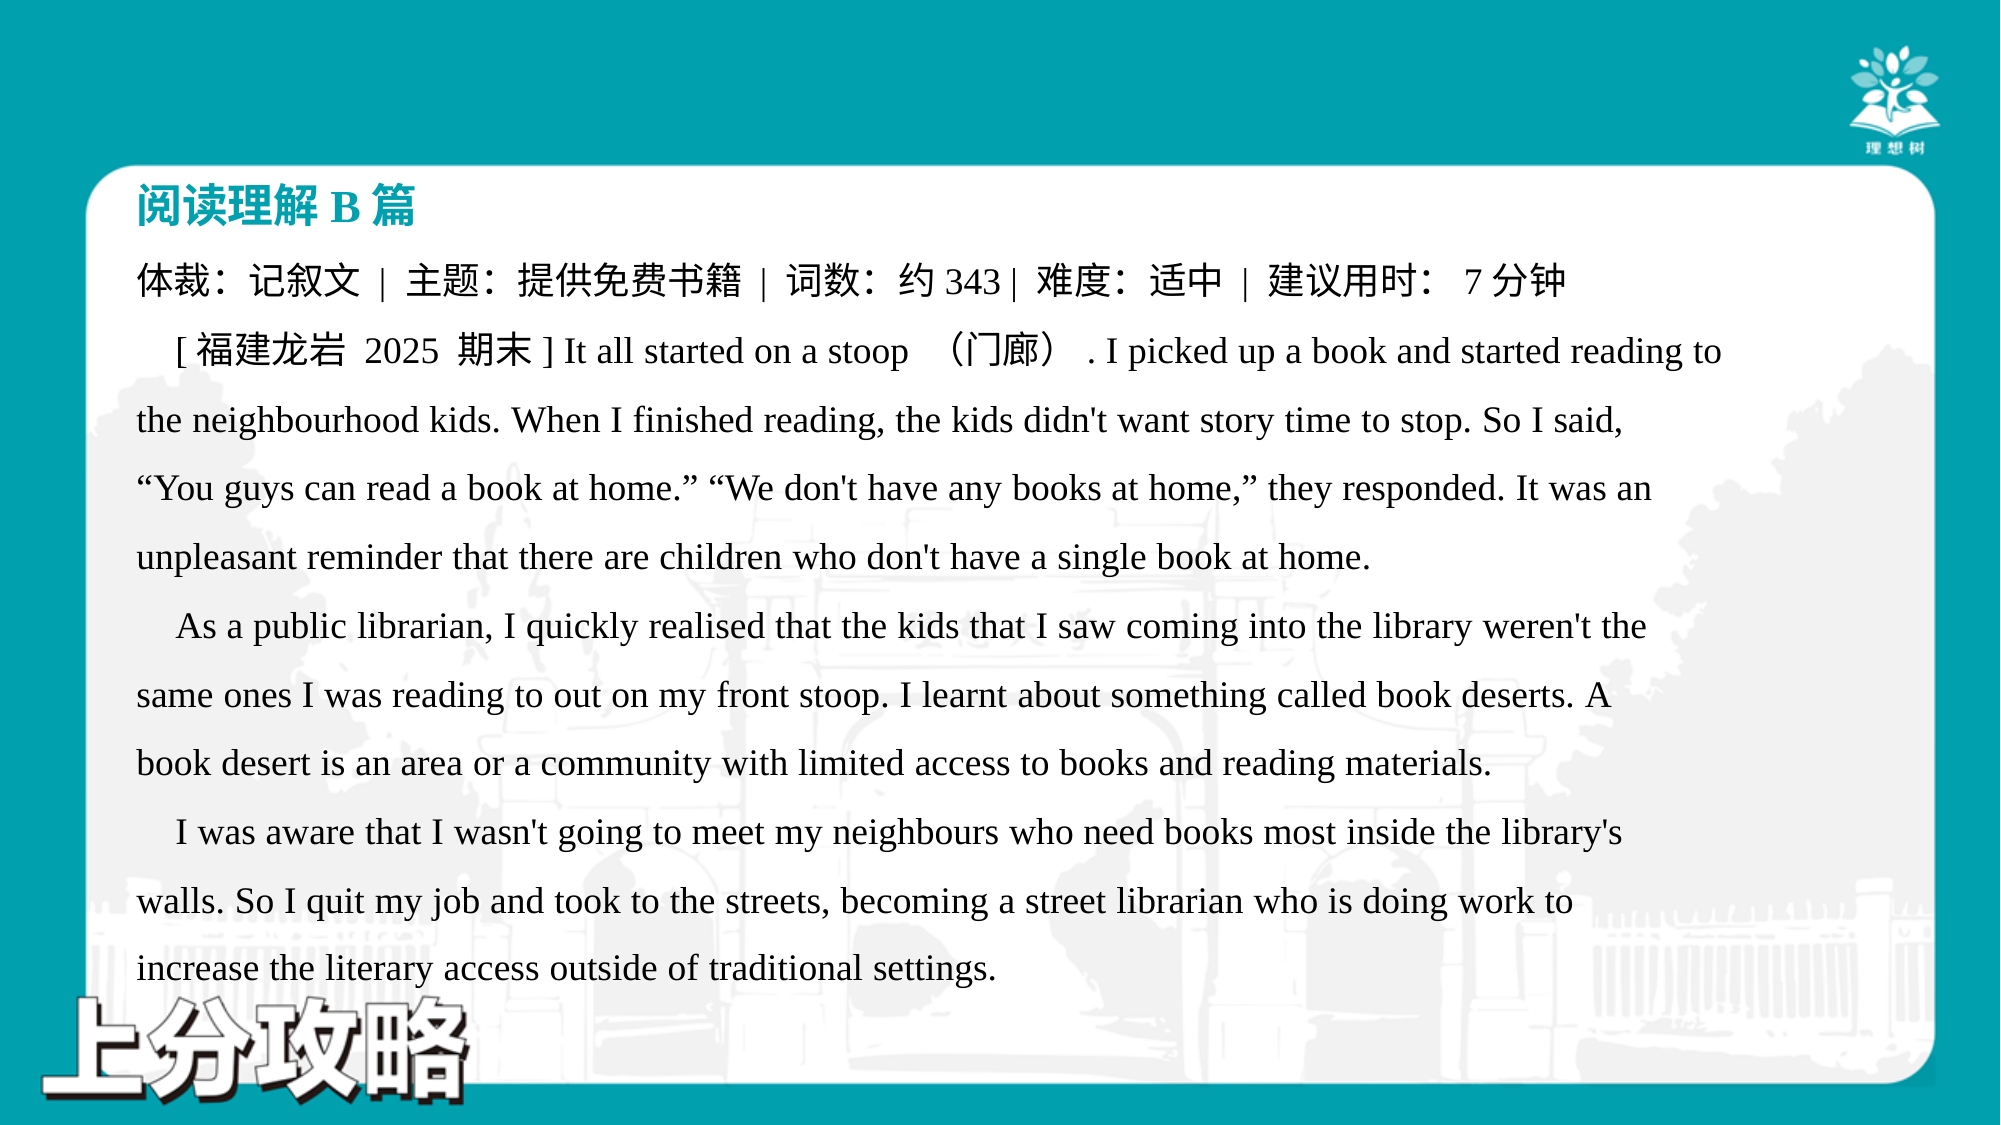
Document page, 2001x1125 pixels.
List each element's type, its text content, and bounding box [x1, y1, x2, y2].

picture [0, 0, 2000, 1125]
text_box 阅读理解B篇 [136, 176, 1865, 232]
text_box 体裁：记叙文 | 主题：提供免费书籍 | 词数：约343 | 难度：适中 | 建议用时：7分钟 [福建龙岩 2025 期末] It all started on a stoop （门廊）. I picked up a book and started reading to the neighbourhood kids. When I finished reading, the kids didn't want story time to stop. So I said, “You guys can read a book at home.” “We don't have any books at home,” they responded. It was an unpleasant reminder that there are children who don't have a single book at home. As a public librarian, I quickly realised that the kids that I saw coming into the library weren't the same ones I was reading to out on my front stoop. I learnt about something called book deserts. A book desert is an area or a community with limited access to books and reading materials. I was aware that I wasn't going to meet my neighbours who need books most inside the library's walls. So I quit my job and took to the streets, becoming a street librarian who is doing work to increase the literary access outside of traditional settings.#4 [136, 233, 1865, 980]
